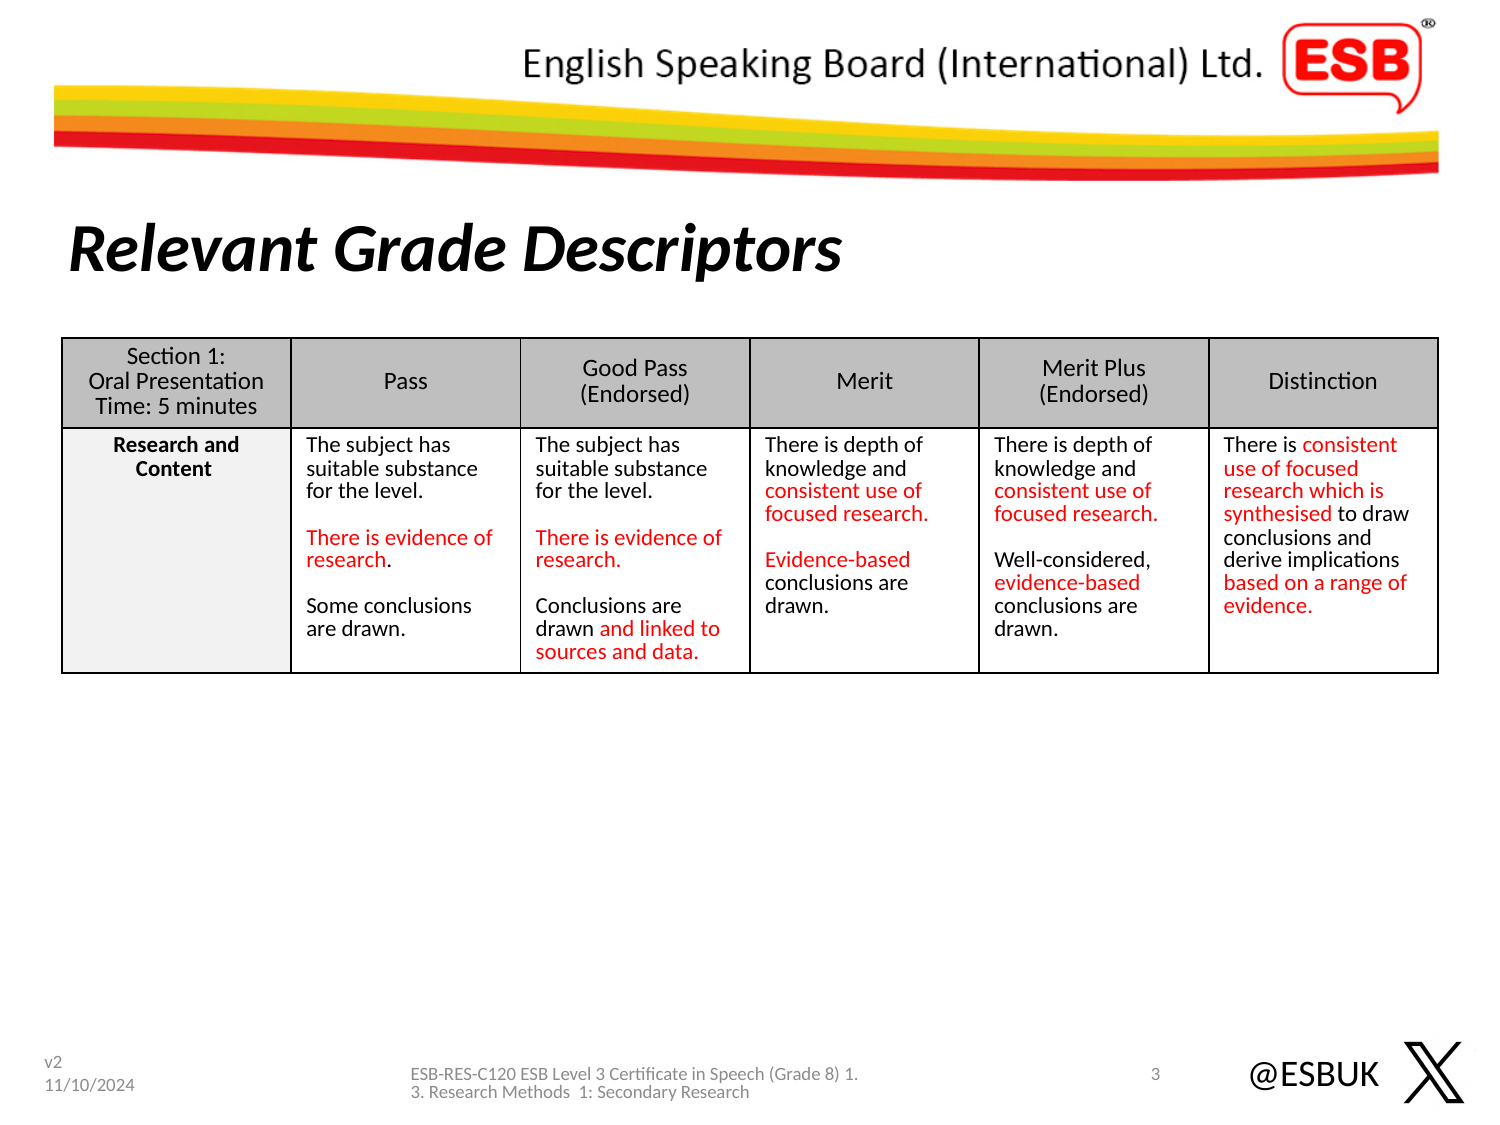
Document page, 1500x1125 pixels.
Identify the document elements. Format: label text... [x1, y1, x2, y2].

slide_number 3 [930, 1042, 1176, 1103]
footer ESB-RES-C120 ESB Level 3 Certificate in Speech (Grade 8) 1.3. Research Methods 1: Secondary Research [395, 1042, 874, 1103]
table_header Distinction [1210, 339, 1437, 427]
table_cell There is depth of knowledge and consistent use of focused research. Evidence-based conclusions are drawn. [751, 429, 978, 672]
table_cell The subject has suitable substance for the level. There is evidence of research. Conclusions are drawn and linked to sources and data. [521, 429, 749, 672]
picture [0, 0, 1500, 189]
table_cell Research and Content [63, 429, 290, 672]
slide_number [29, 1042, 160, 1103]
table_header Good Pass (Endorsed) [521, 339, 749, 427]
picture [1395, 1029, 1476, 1116]
table_cell There is consistent use of focused research which is synthesised to draw conclusions and derive implications based on a range of evidence. [1210, 429, 1437, 672]
table_header Pass [292, 339, 520, 427]
table_header Section 1: Oral Presentation Time: 5 minutes [63, 339, 290, 427]
table_header Merit [751, 339, 978, 427]
table_cell There is depth of knowledge and consistent use of focused research. Well-considered, evidence-based conclusions are drawn. [980, 429, 1208, 672]
title Relevant Grade Descriptors [53, 196, 1347, 303]
table_cell The subject has suitable substance for the level. There is evidence of research. Some conclusions are drawn. [292, 429, 520, 672]
table_header Merit Plus (Endorsed) [980, 339, 1208, 427]
